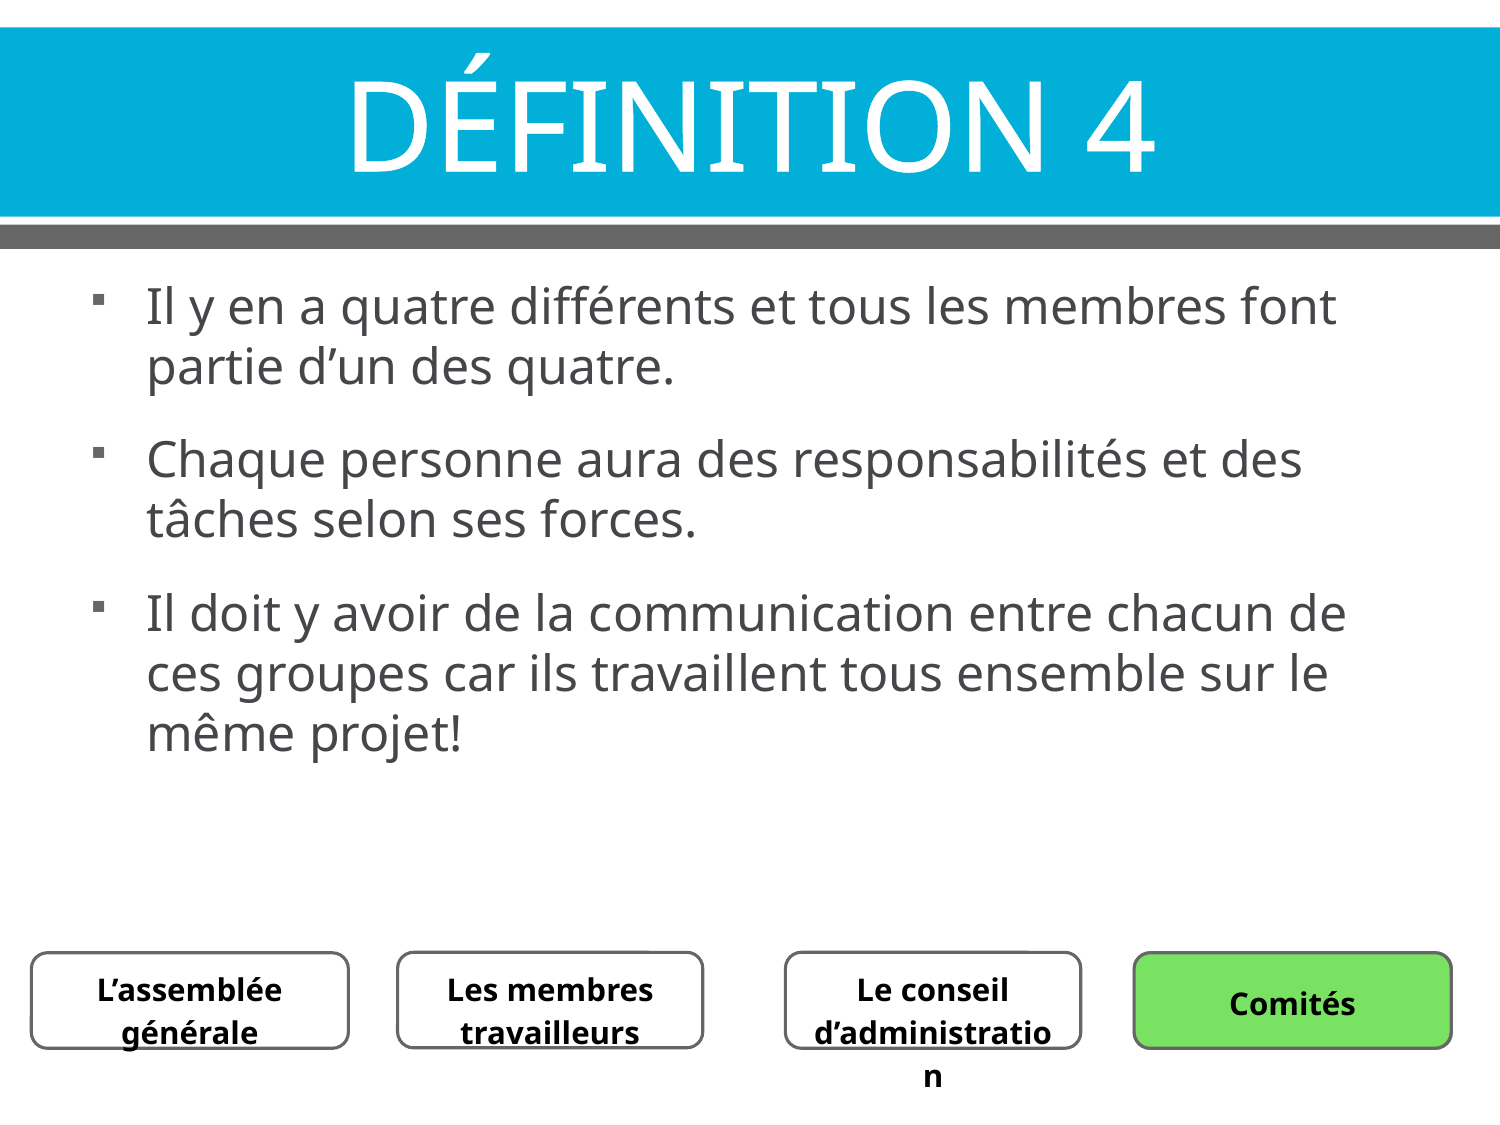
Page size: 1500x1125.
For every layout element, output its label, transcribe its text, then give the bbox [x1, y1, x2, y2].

text_box Le conseil d’administration [785, 952, 1081, 1049]
title DÉFINITION 4 [75, 29, 1425, 213]
text_box Comités [1134, 952, 1452, 1049]
list Il y en a quatre différents et tous les membres font partie d’un des quatre. Chaque personne aura des responsabilités et des tâches selon ses forces. Il doit y avoir de la communication entre chacun de ces groupes car ils travaillent tous ensemble sur le même projet! [75, 267, 1425, 1010]
text_box L’assemblée générale [31, 952, 349, 1049]
text_box Les membres travailleurs [397, 952, 703, 1048]
